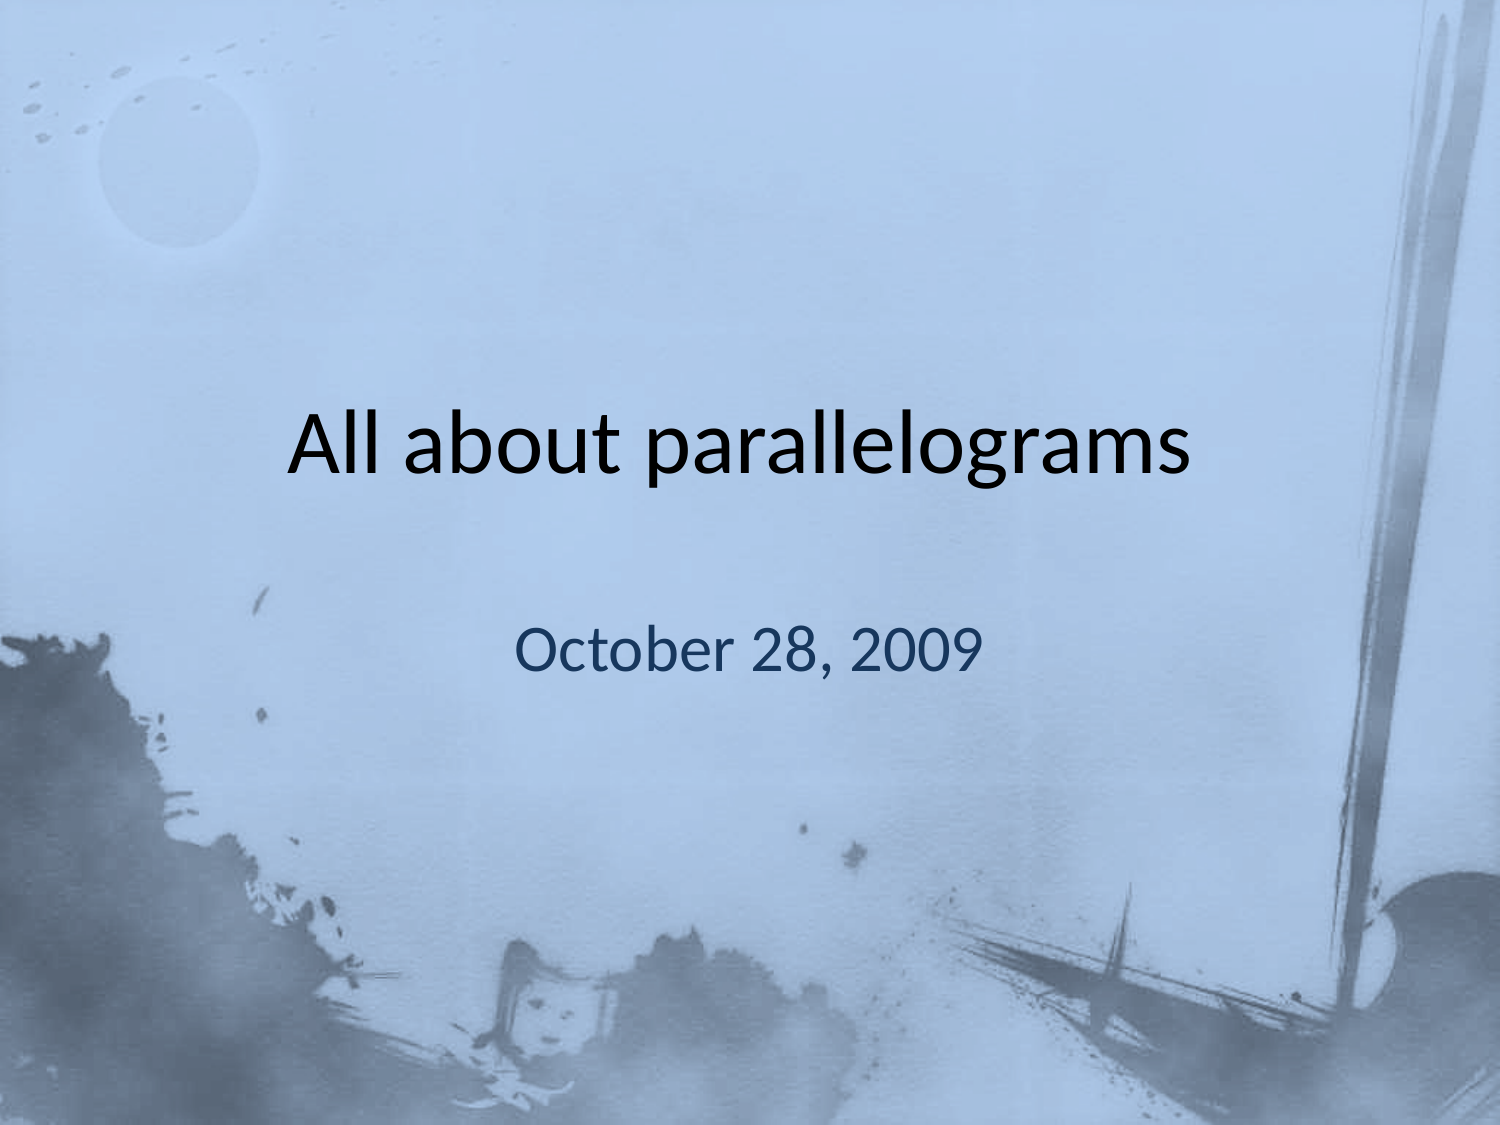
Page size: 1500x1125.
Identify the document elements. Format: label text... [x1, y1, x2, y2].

subtitle October 28, 2009 [225, 597, 1275, 809]
title All about parallelograms [152, 316, 1329, 558]
